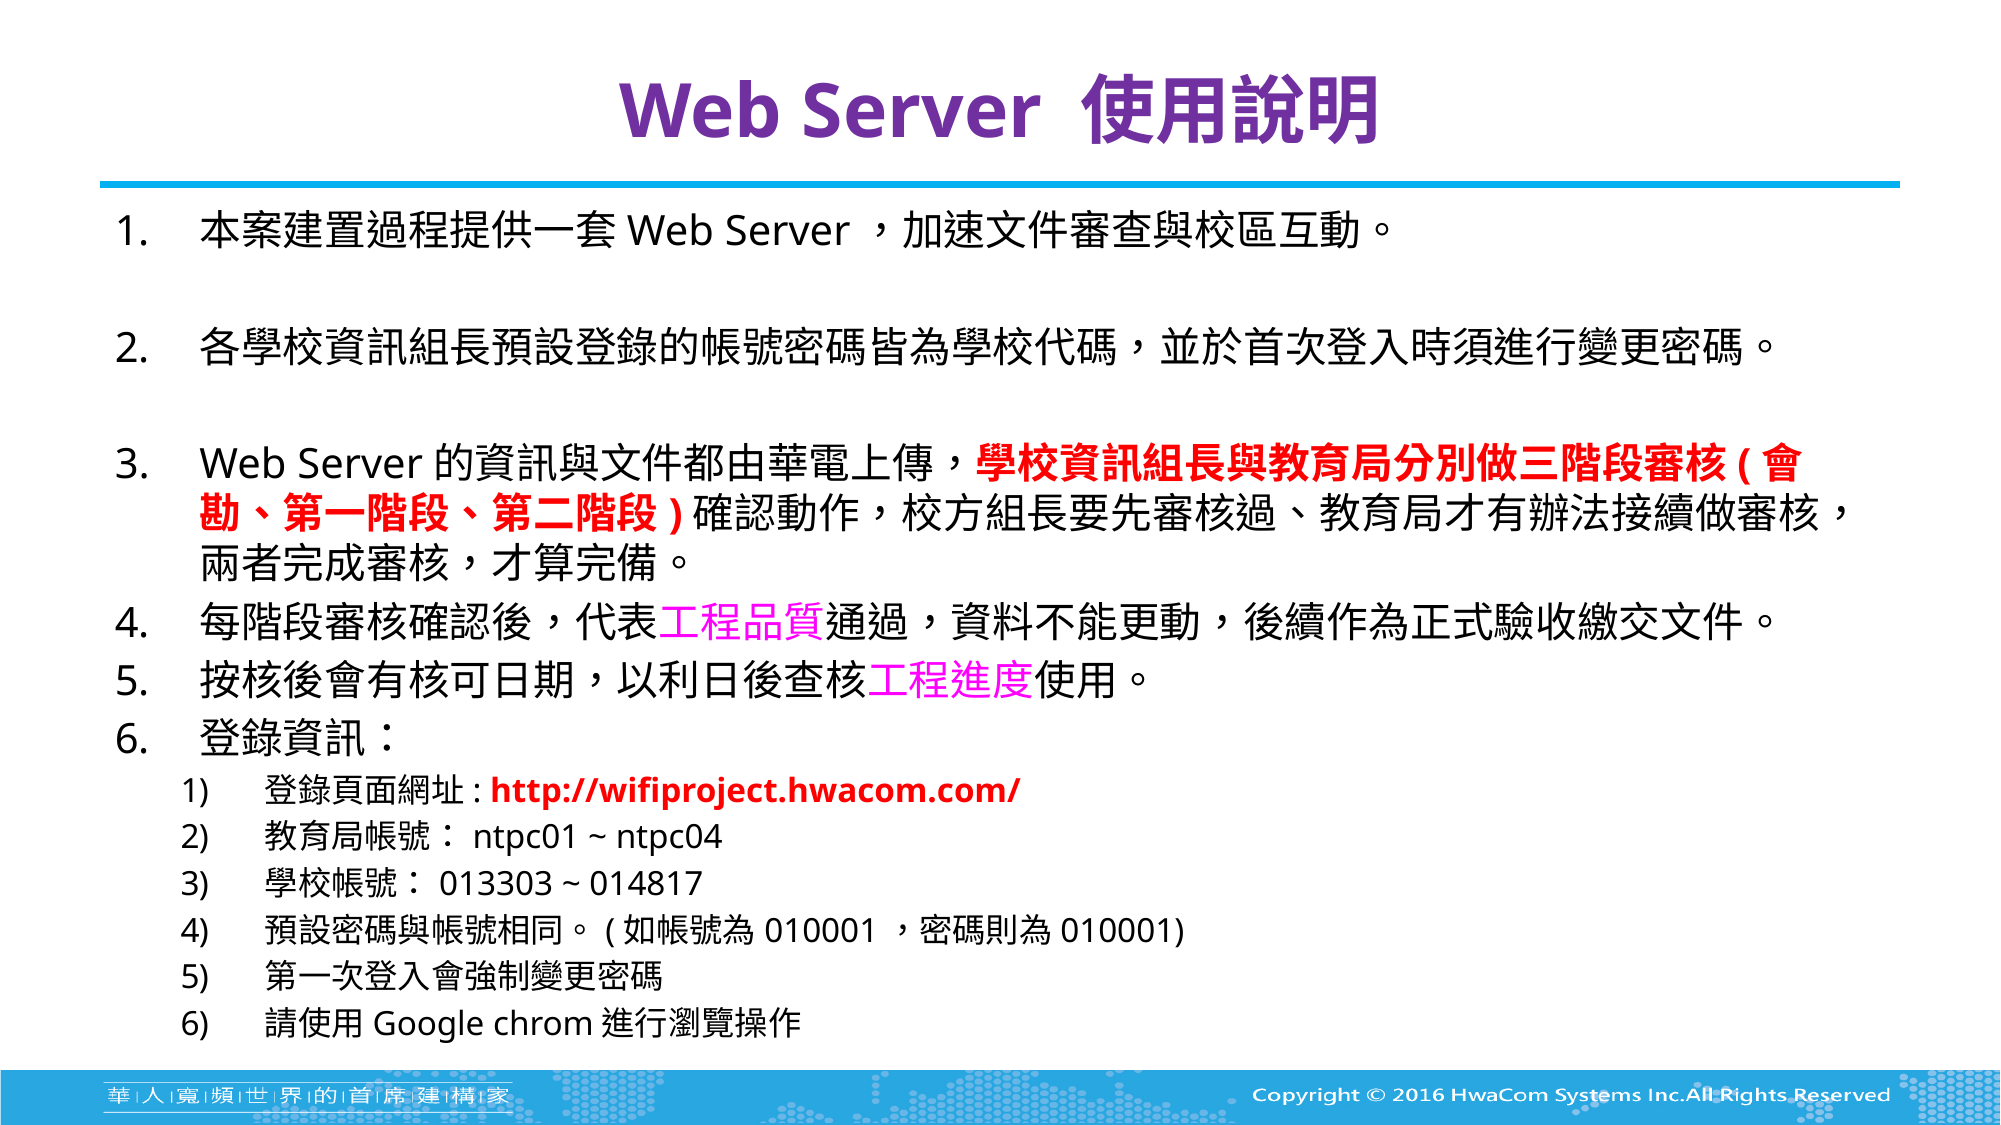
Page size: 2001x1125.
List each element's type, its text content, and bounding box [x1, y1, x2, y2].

picture [0, 1070, 2000, 1125]
list 本案建置過程提供一套Web Server，加速文件審查與校區互動。 各學校資訊組長預設登錄的帳號密碼皆為學校代碼，並於首次登入時須進行變更密碼。 Web Server的資訊與文件都由華電上傳，學校資訊組長與教育局分別做三階段審核(會勘、第一階段、第二階段)確認動作，校方組長要先審核過、教育局才有辦法接續做審核，兩者完成審核，才算完備。 每階段審核確認後，代表工程品質通過，資料不能更動，後續作為正式驗收繳交文件。 按核後會有核可日期，以利日後查核工程進度使用。 登錄資訊： 登錄頁面網址: http://wifiproject.hwacom.com/ 教育局帳號：ntpc01 ~ ntpc04 學校帳號：013303 ~ 014817 預設密碼與帳號相同。(如帳號為010001，密碼則為010001) 第一次登入會強制變更密碼 請使用Google chrom進行瀏覽操作 [99, 196, 1900, 1057]
title Web Server 使用說明 [99, 45, 1900, 171]
